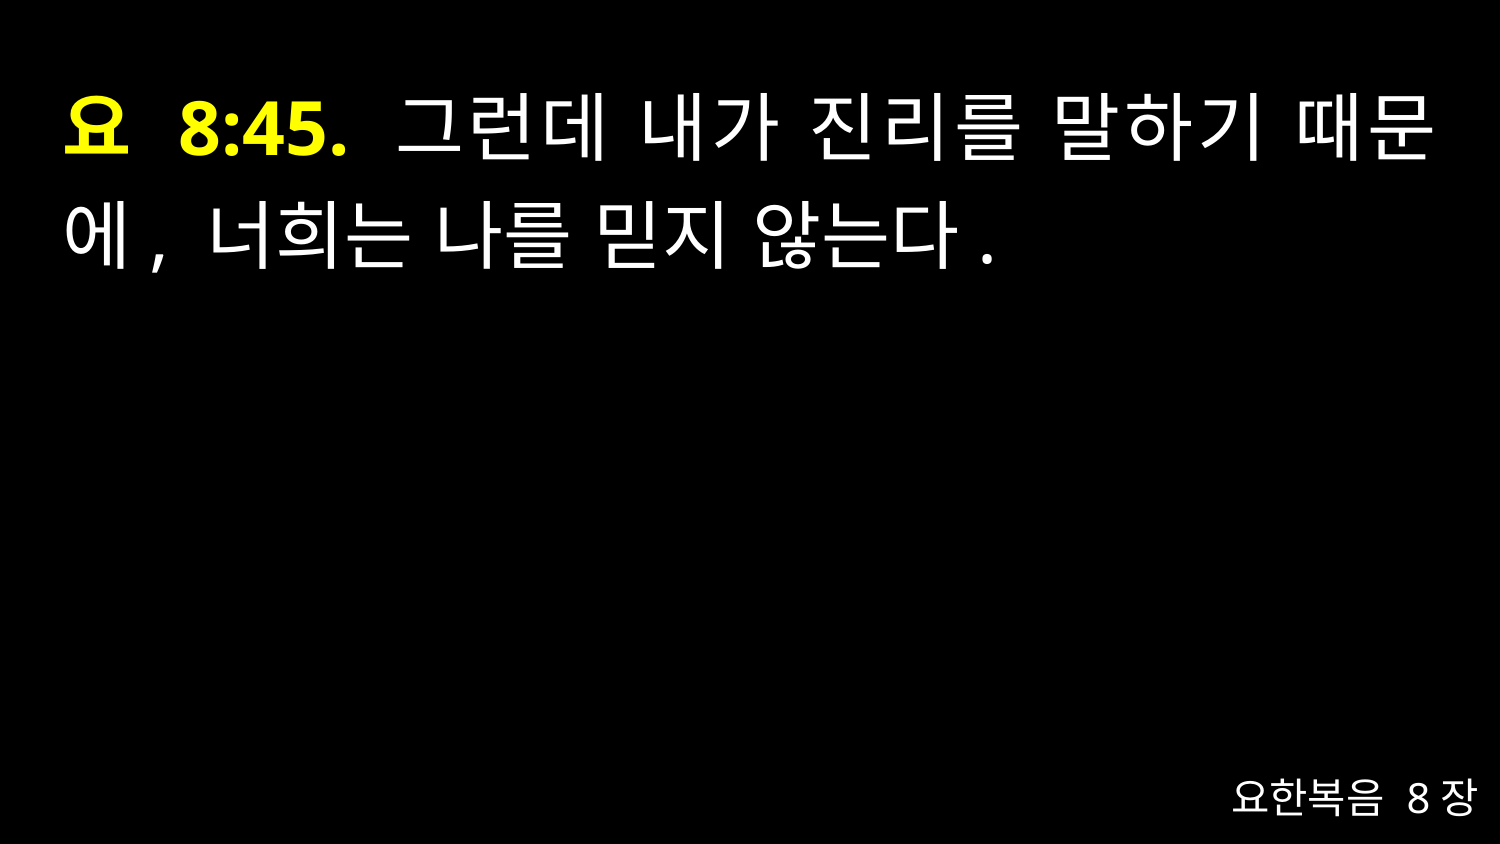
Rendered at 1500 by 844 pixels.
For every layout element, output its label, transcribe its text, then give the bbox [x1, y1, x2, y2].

subtitle 요한복음 8장 [916, 770, 1500, 844]
title 요 8:45. 그런데 내가 진리를 말하기 때문에, 너희는 나를 믿지 않는다. [0, 0, 1500, 844]
